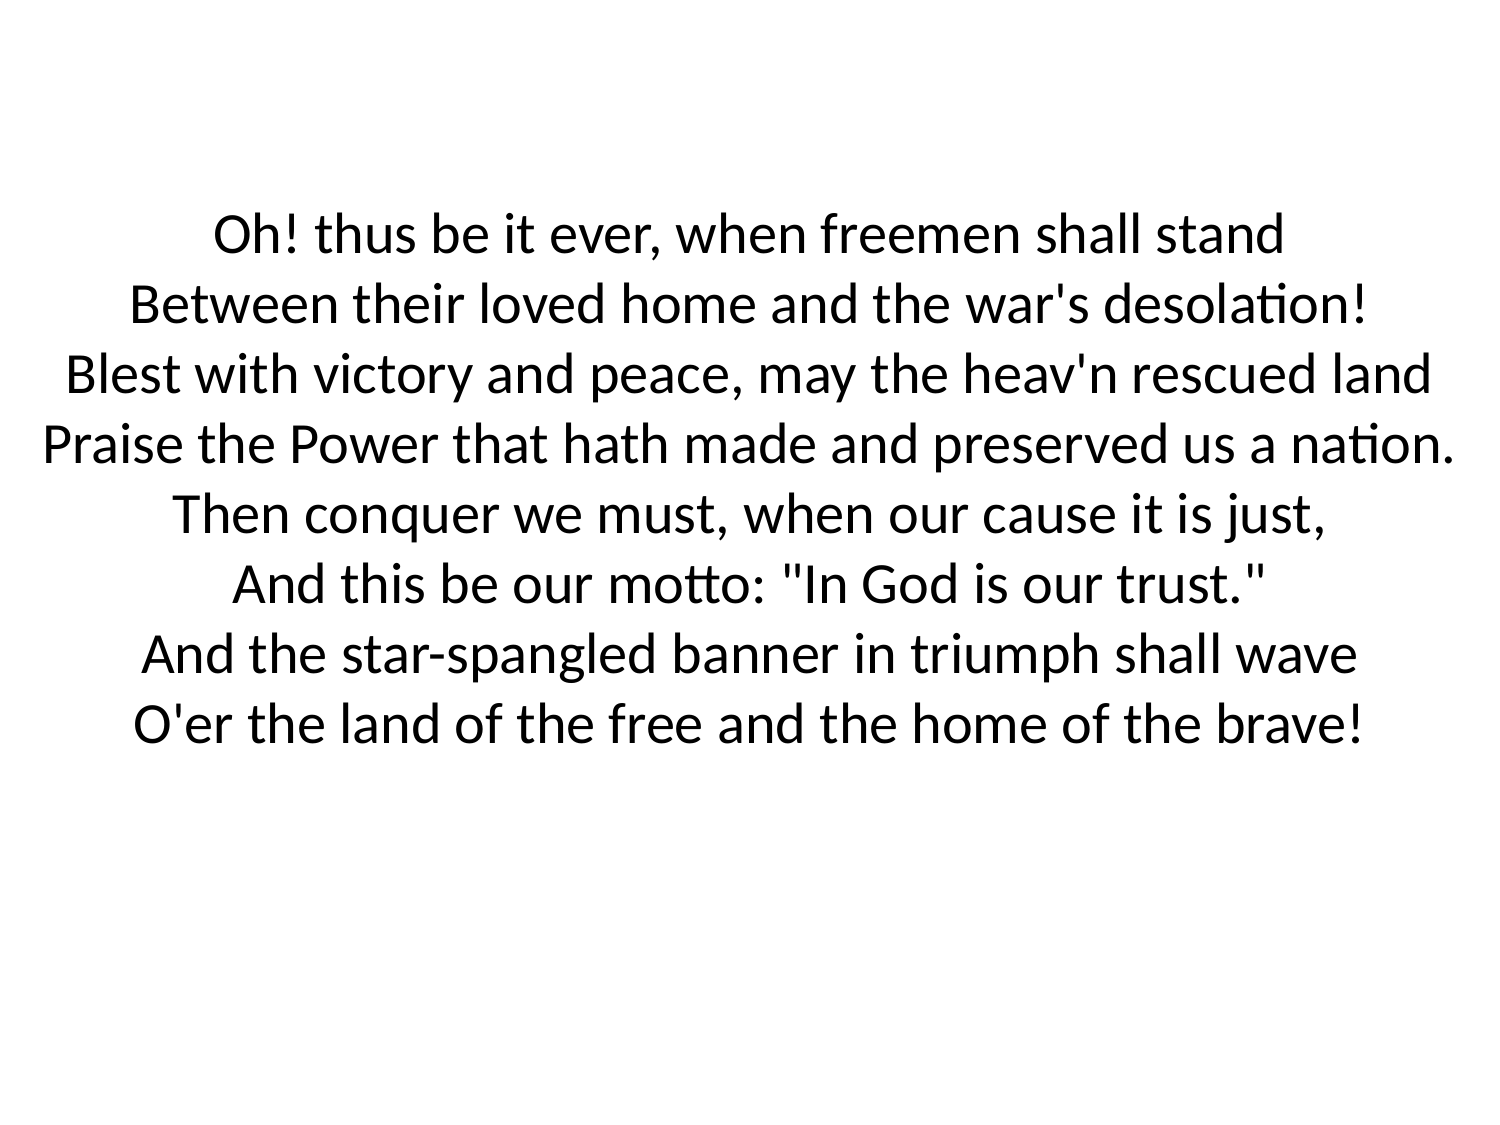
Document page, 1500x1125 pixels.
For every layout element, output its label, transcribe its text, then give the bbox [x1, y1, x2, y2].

text_box Oh! thus be it ever, when freemen shall stand Between their loved home and the war's desolation! Blest with victory and peace, may the heav'n rescued land Praise the Power that hath made and preserved us a nation. Then conquer we must, when our cause it is just, And this be our motto: "In God is our trust." And the star-spangled banner in triumph shall wave O'er the land of the free and the home of the brave! [0, 187, 1500, 762]
